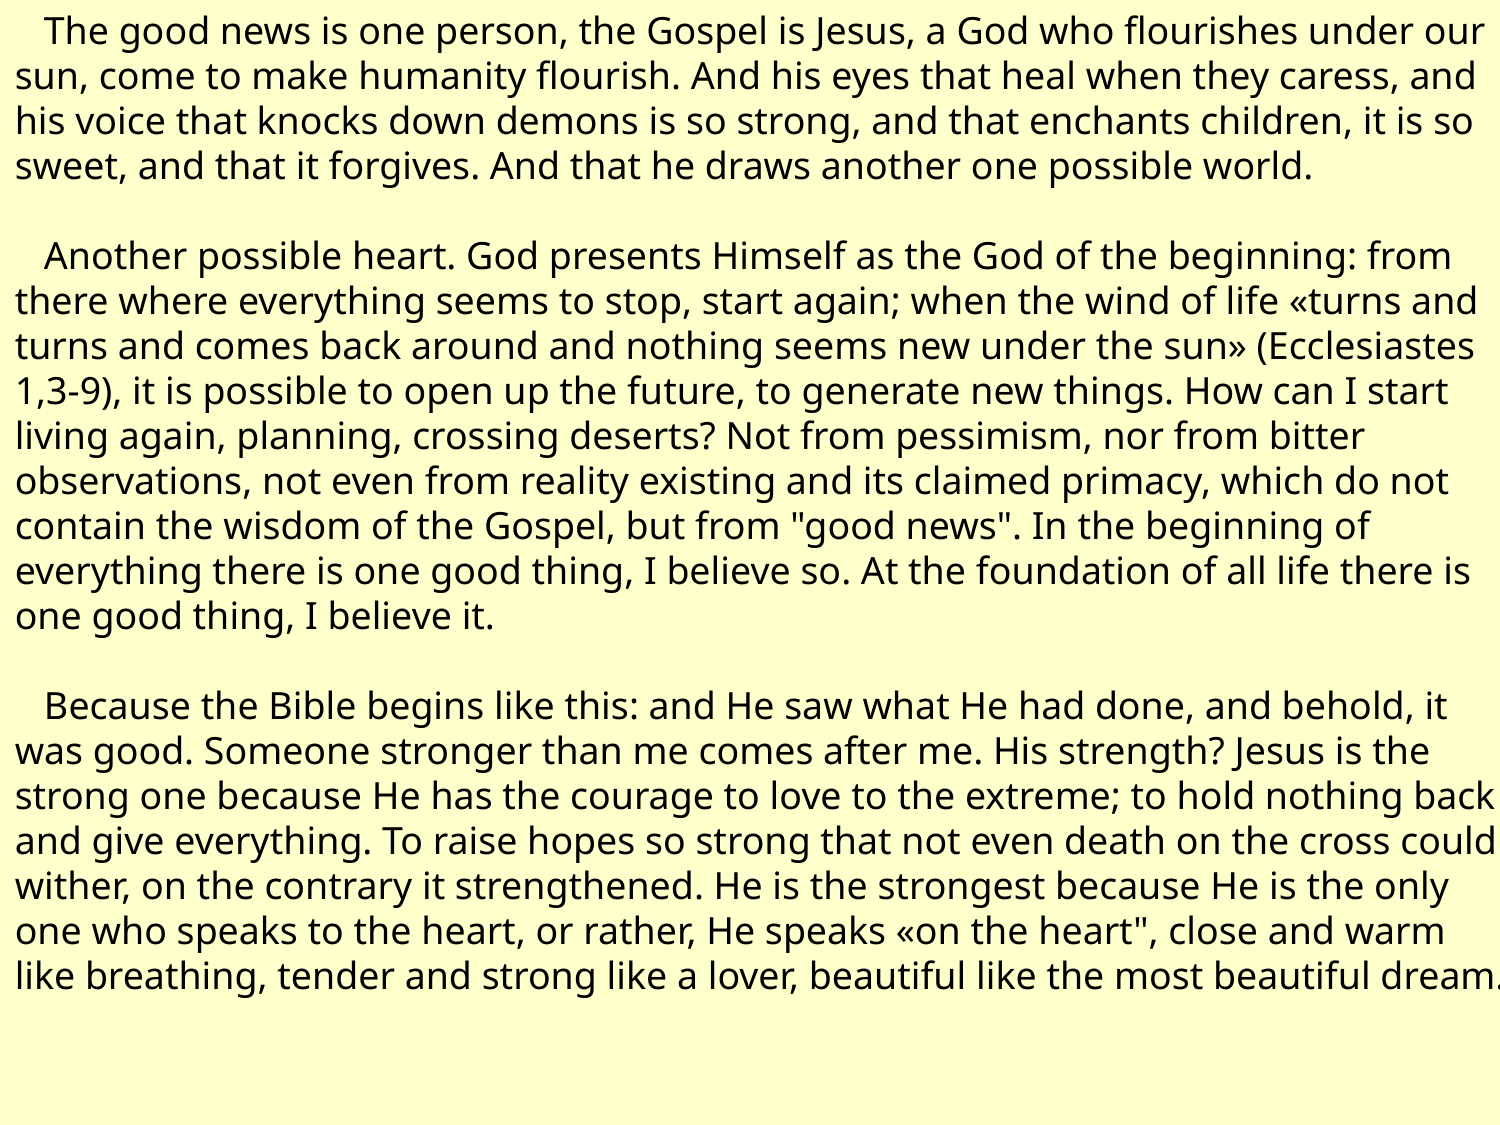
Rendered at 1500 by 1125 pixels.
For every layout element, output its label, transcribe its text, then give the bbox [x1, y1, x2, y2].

text_box The good news is one person, the Gospel is Jesus, a God who flourishes under our sun, come to make humanity flourish. And his eyes that heal when they caress, and his voice that knocks down demons is so strong, and that enchants children, it is so sweet, and that it forgives. And that he draws another one possible world. Another possible heart. God presents Himself as the God of the beginning: from there where everything seems to stop, start again; when the wind of life «turns and turns and comes back around and nothing seems new under the sun» (Ecclesiastes 1,3-9), it is possible to open up the future, to generate new things. How can I start living again, planning, crossing deserts? Not from pessimism, nor from bitter observations, not even from reality existing and its claimed primacy, which do not contain the wisdom of the Gospel, but from "good news". In the beginning of everything there is one good thing, I believe so. At the foundation of all life there is one good thing, I believe it. Because the Bible begins like this: and He saw what He had done, and behold, it was good. Someone stronger than me comes after me. His strength? Jesus is the strong one because He has the courage to love to the extreme; to hold nothing back and give everything. To raise hopes so strong that not even death on the cross could wither, on the contrary it strengthened. He is the strongest because He is the only one who speaks to the heart, or rather, He speaks «on the heart", close and warm like breathing, tender and strong like a lover, beautiful like the most beautiful dream. [0, 0, 1500, 1005]
